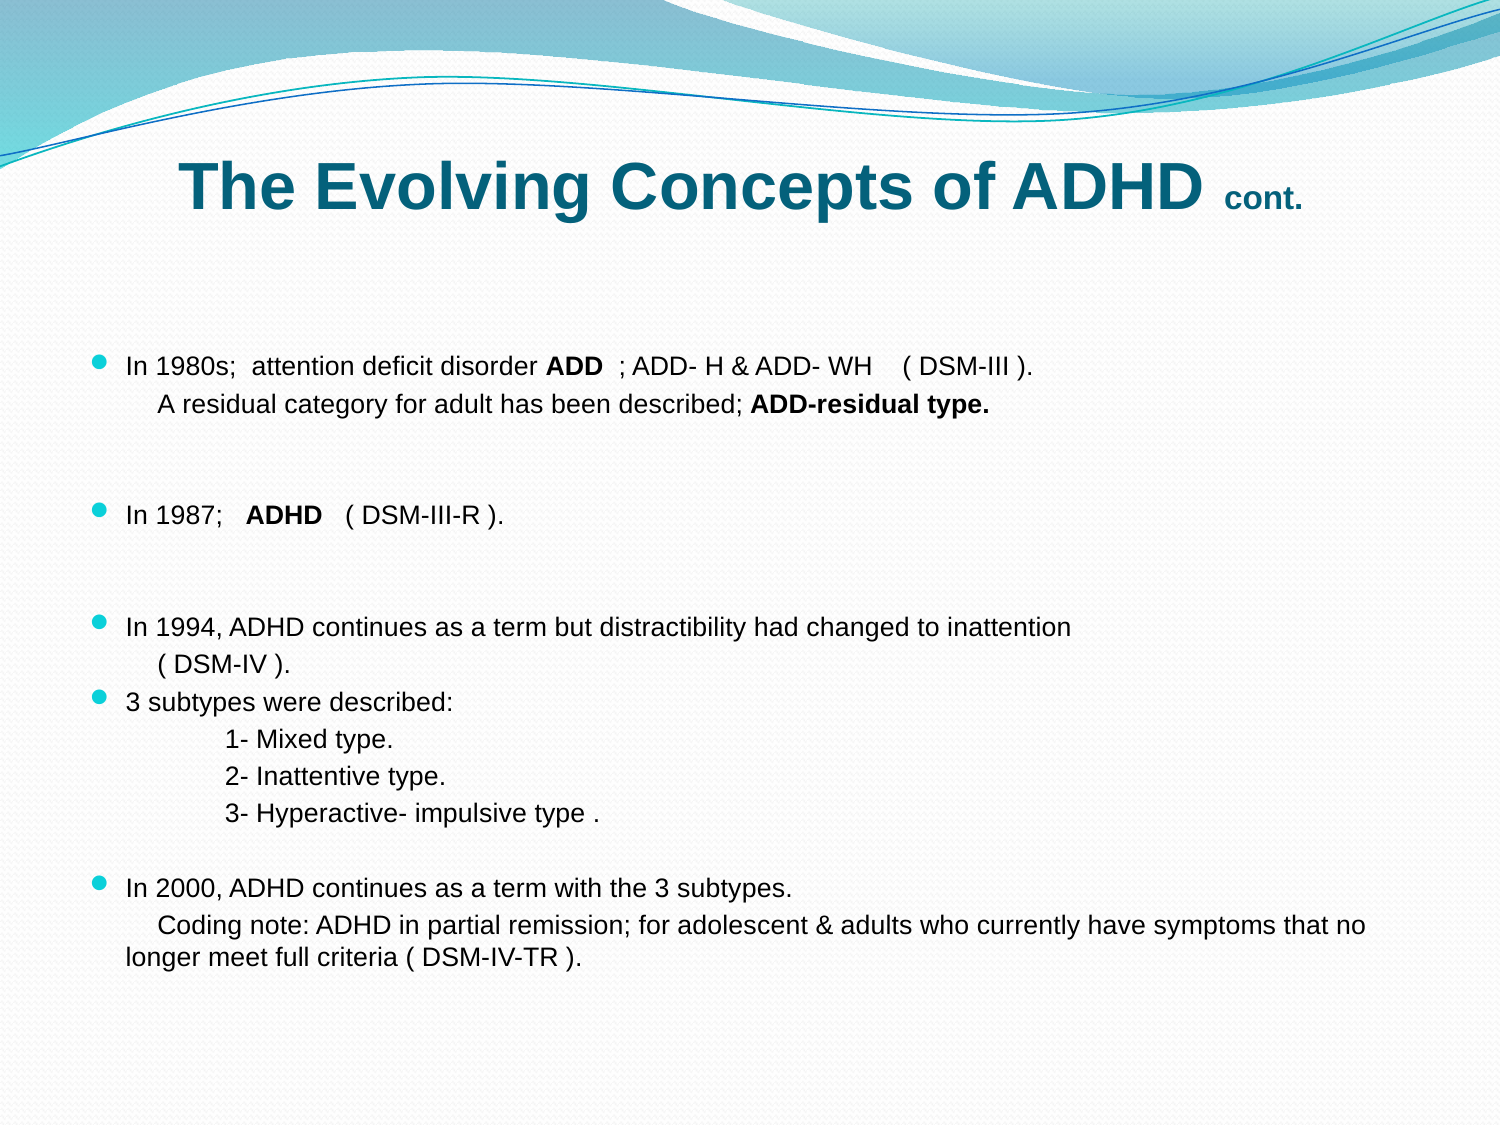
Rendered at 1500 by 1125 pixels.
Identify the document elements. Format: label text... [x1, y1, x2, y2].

title The Evolving Concepts of ADHD cont. [75, 115, 1425, 303]
list In 1980s; attention deficit disorder ADD ; ADD- H & ADD- WH ( DSM-III ). A residual category for adult has been described; ADD-residual type. In 1987; ADHD ( DSM-III-R ). In 1994, ADHD continues as a term but distractibility had changed to inattention ( DSM-IV ). 3 subtypes were described: 1- Mixed type. 2- Inattentive type. 3- Hyperactive- impulsive type . In 2000, ADHD continues as a term with the 3 subtypes. Coding note: ADHD in partial remission; for adolescent & adults who currently have symptoms that no longer meet full criteria ( DSM-IV-TR ). [75, 317, 1425, 1038]
